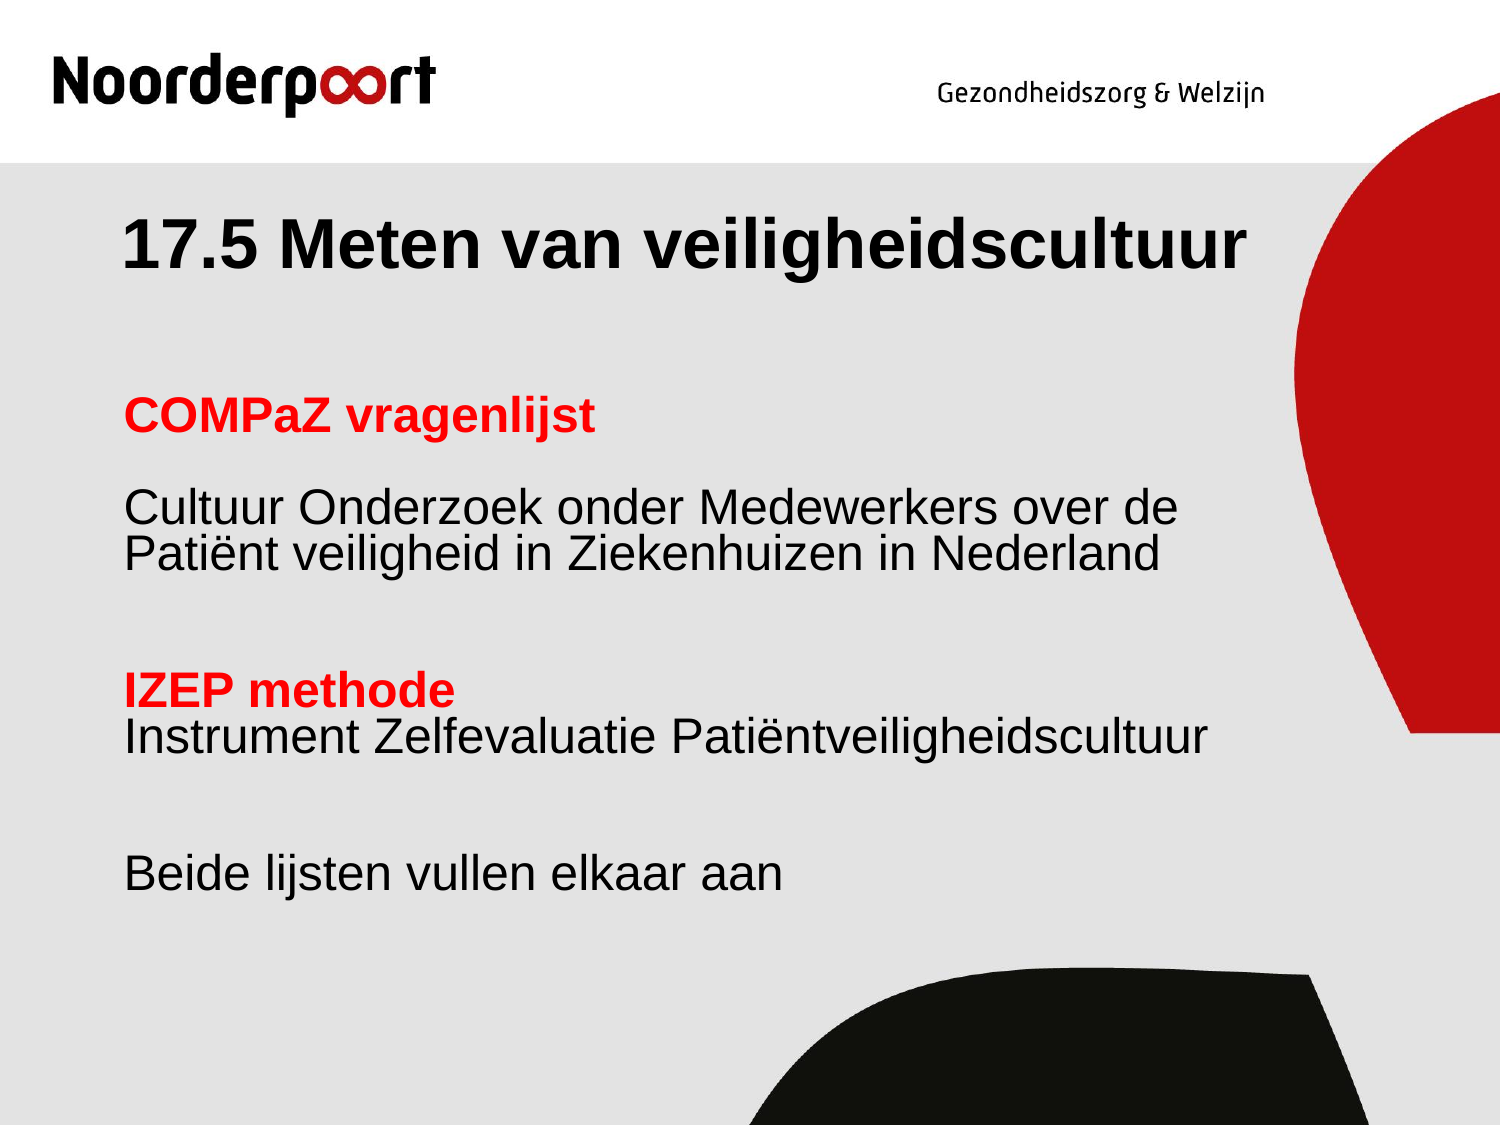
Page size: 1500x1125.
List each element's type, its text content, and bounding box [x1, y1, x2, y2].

list COMPaZ vragenlijst Cultuur Onderzoek onder Medewerkers over de Patiënt veiligheid in Ziekenhuizen in Nederland IZEP methode Instrument Zelfevaluatie Patiëntveiligheidscultuur Beide lijsten vullen elkaar aan [108, 343, 1292, 1083]
title 17.5 Meten van veiligheidscultuur [106, 187, 1290, 294]
picture [0, 0, 1500, 1125]
